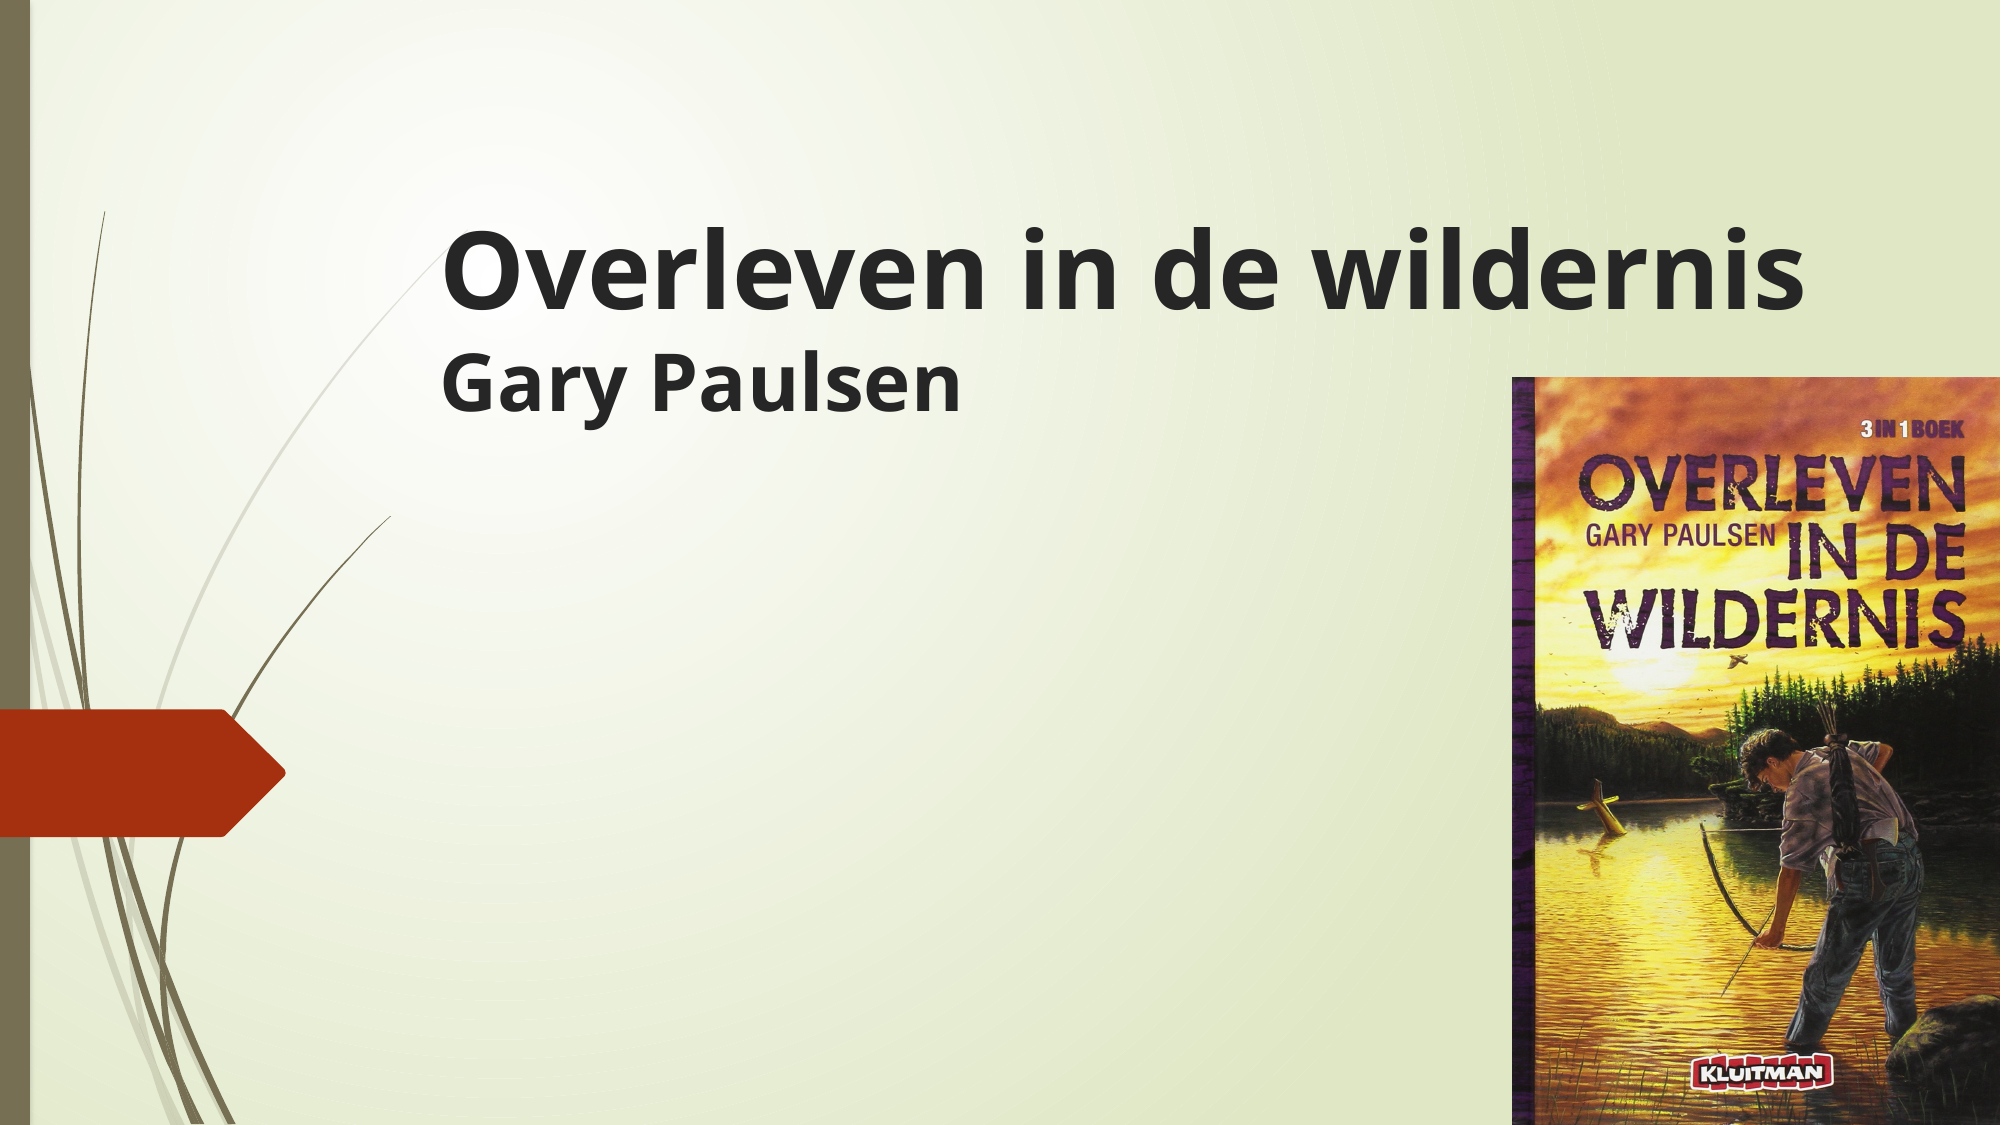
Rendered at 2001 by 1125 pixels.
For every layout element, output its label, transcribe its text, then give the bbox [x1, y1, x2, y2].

title Overleven in de wildernis Gary Paulsen [424, 193, 1888, 435]
picture [1512, 377, 2000, 1125]
